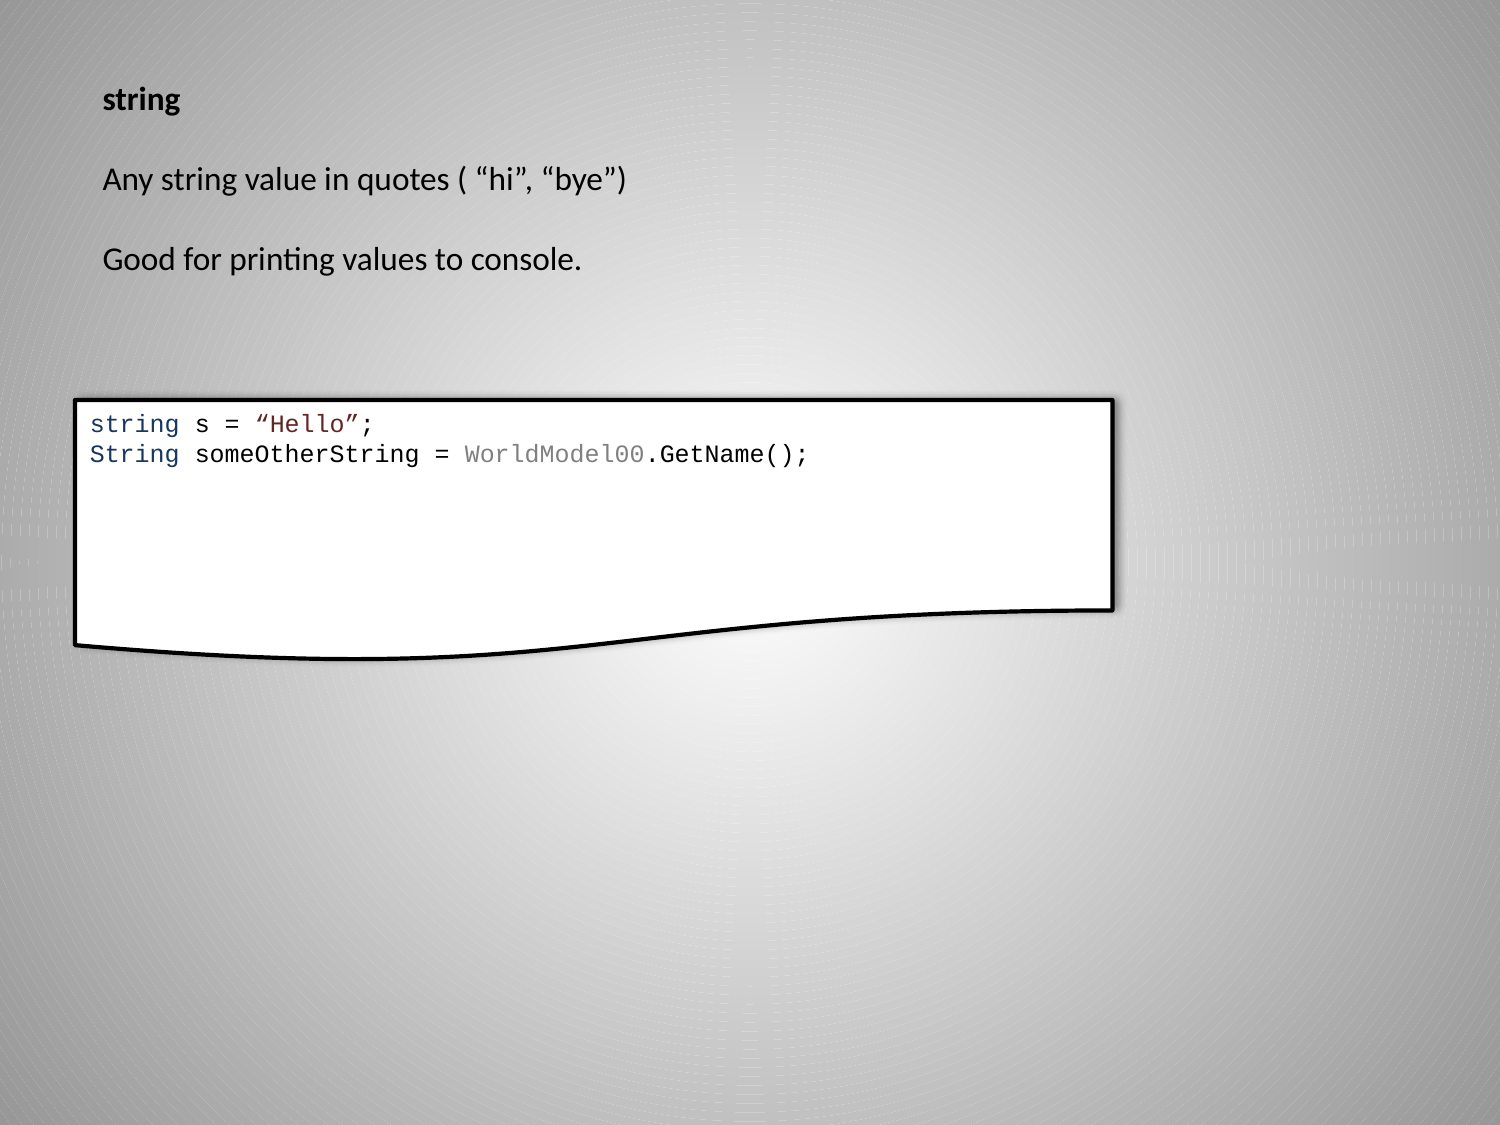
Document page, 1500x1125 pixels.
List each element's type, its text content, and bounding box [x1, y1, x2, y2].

text_box string Any string value in quotes ( “hi”, “bye”) Good for printing values to console. [87, 69, 700, 363]
text_box string s = “Hello”; String someOtherString = WorldModel00.GetName(); [72, 397, 1115, 662]
